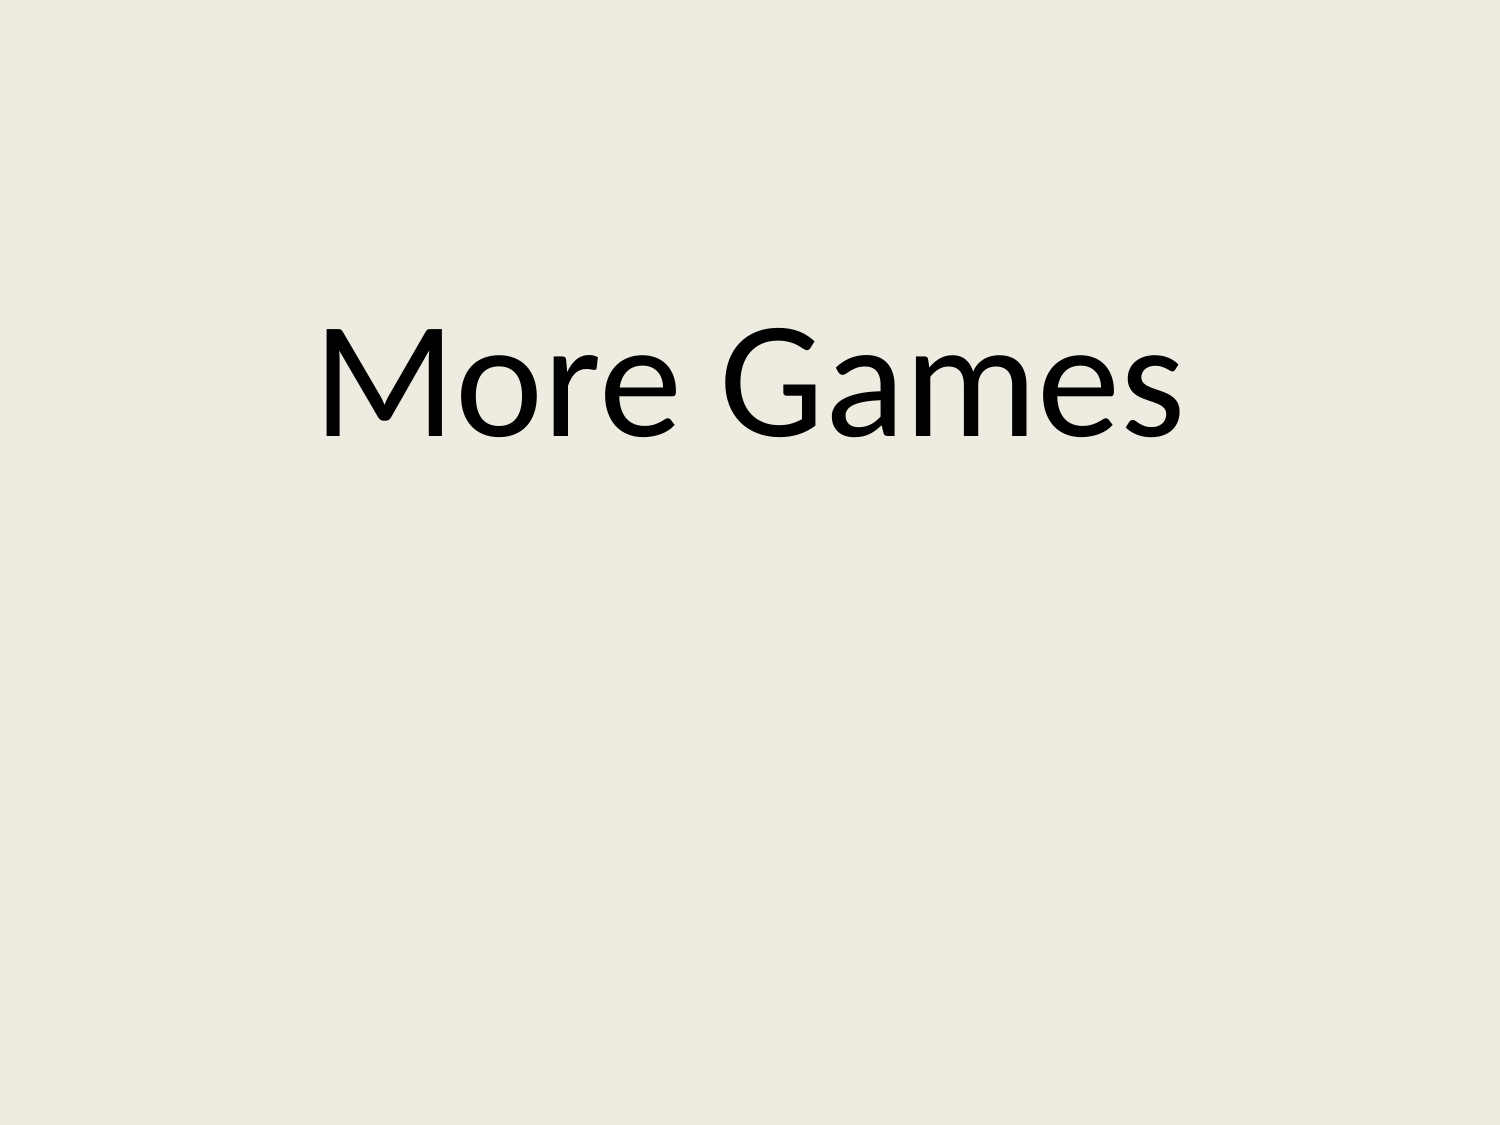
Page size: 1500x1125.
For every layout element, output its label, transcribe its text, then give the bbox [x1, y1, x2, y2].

list More Games [75, 262, 1425, 1005]
